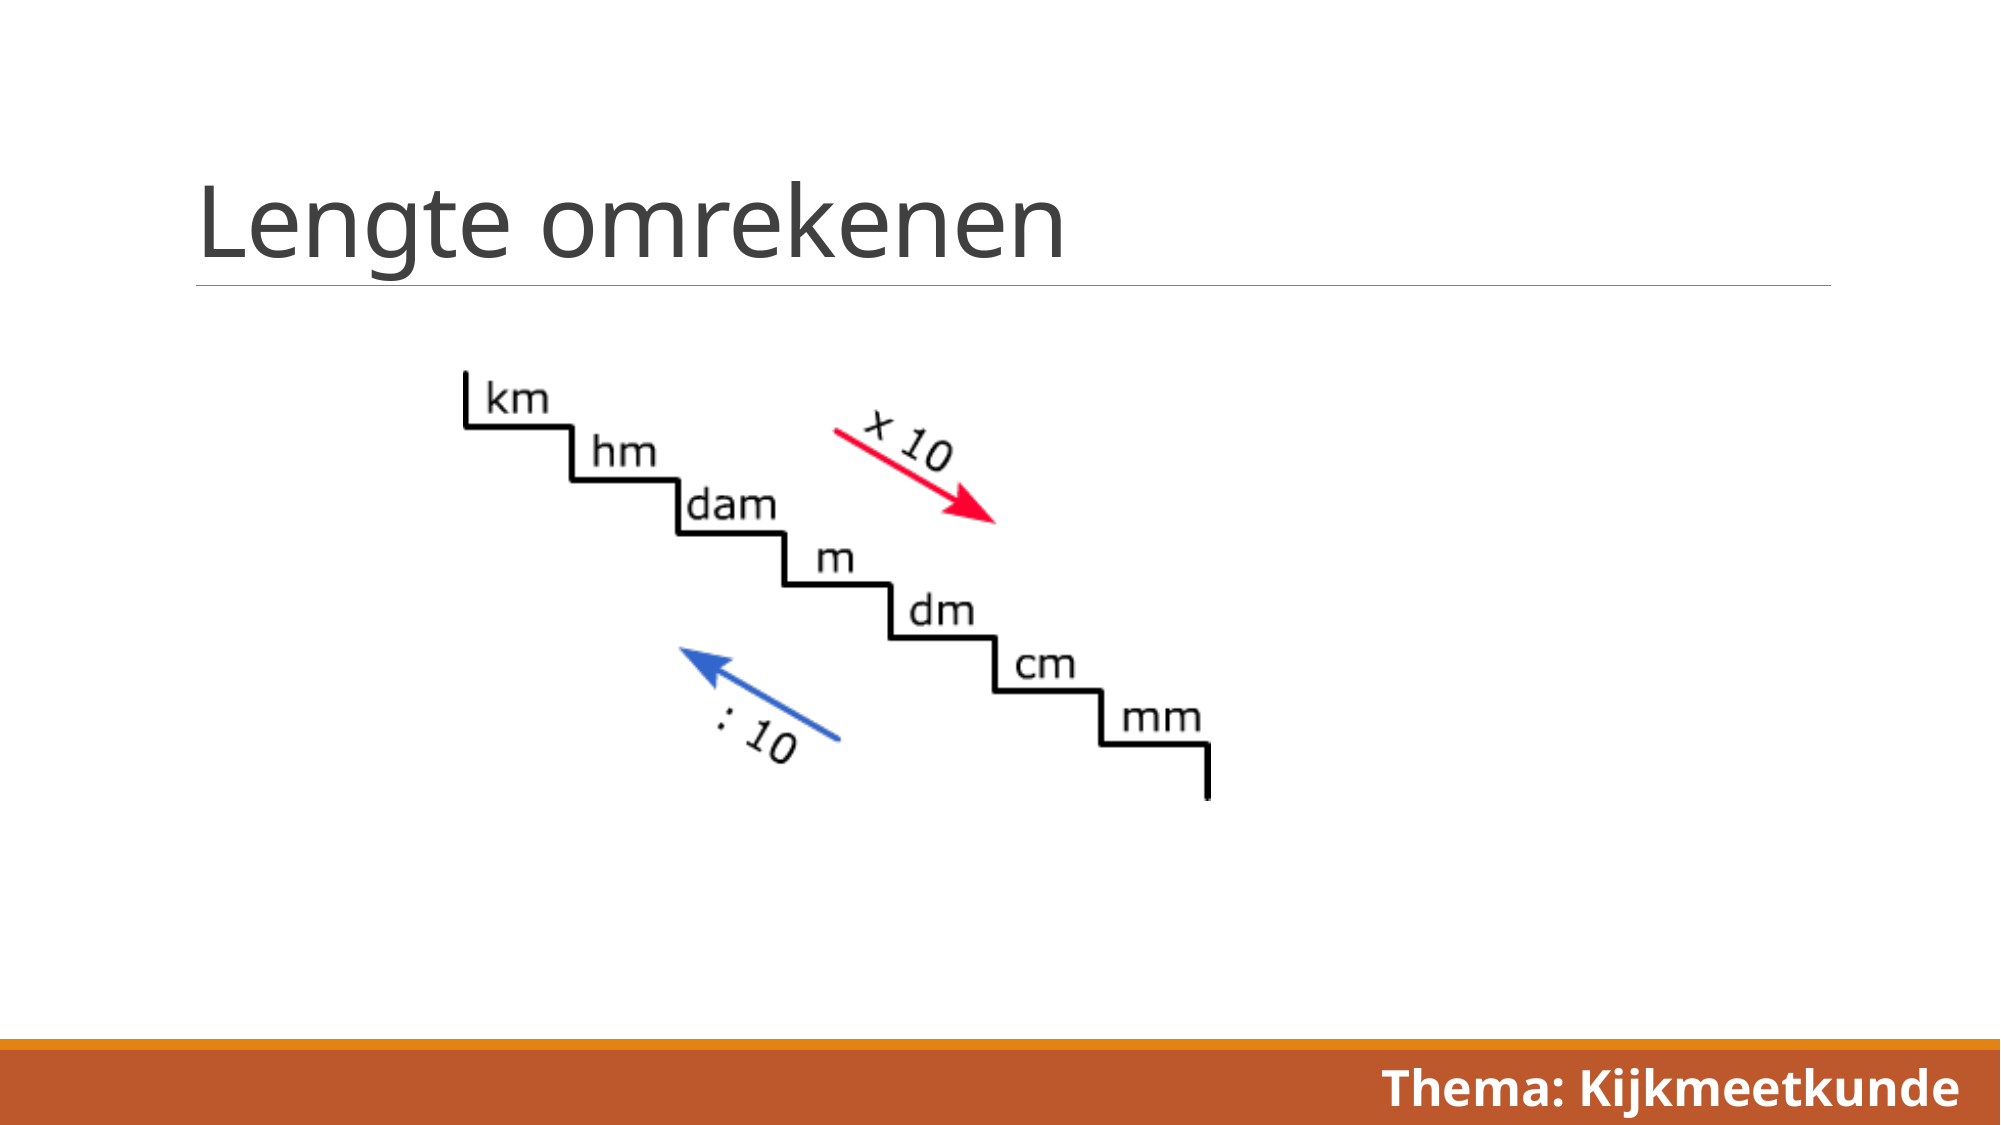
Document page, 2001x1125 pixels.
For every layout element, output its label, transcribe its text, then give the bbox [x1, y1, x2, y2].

text_box Thema: Kijkmeetkunde [1356, 1049, 1986, 1124]
picture [463, 367, 1212, 802]
title Lengte omrekenen [180, 47, 1830, 285]
